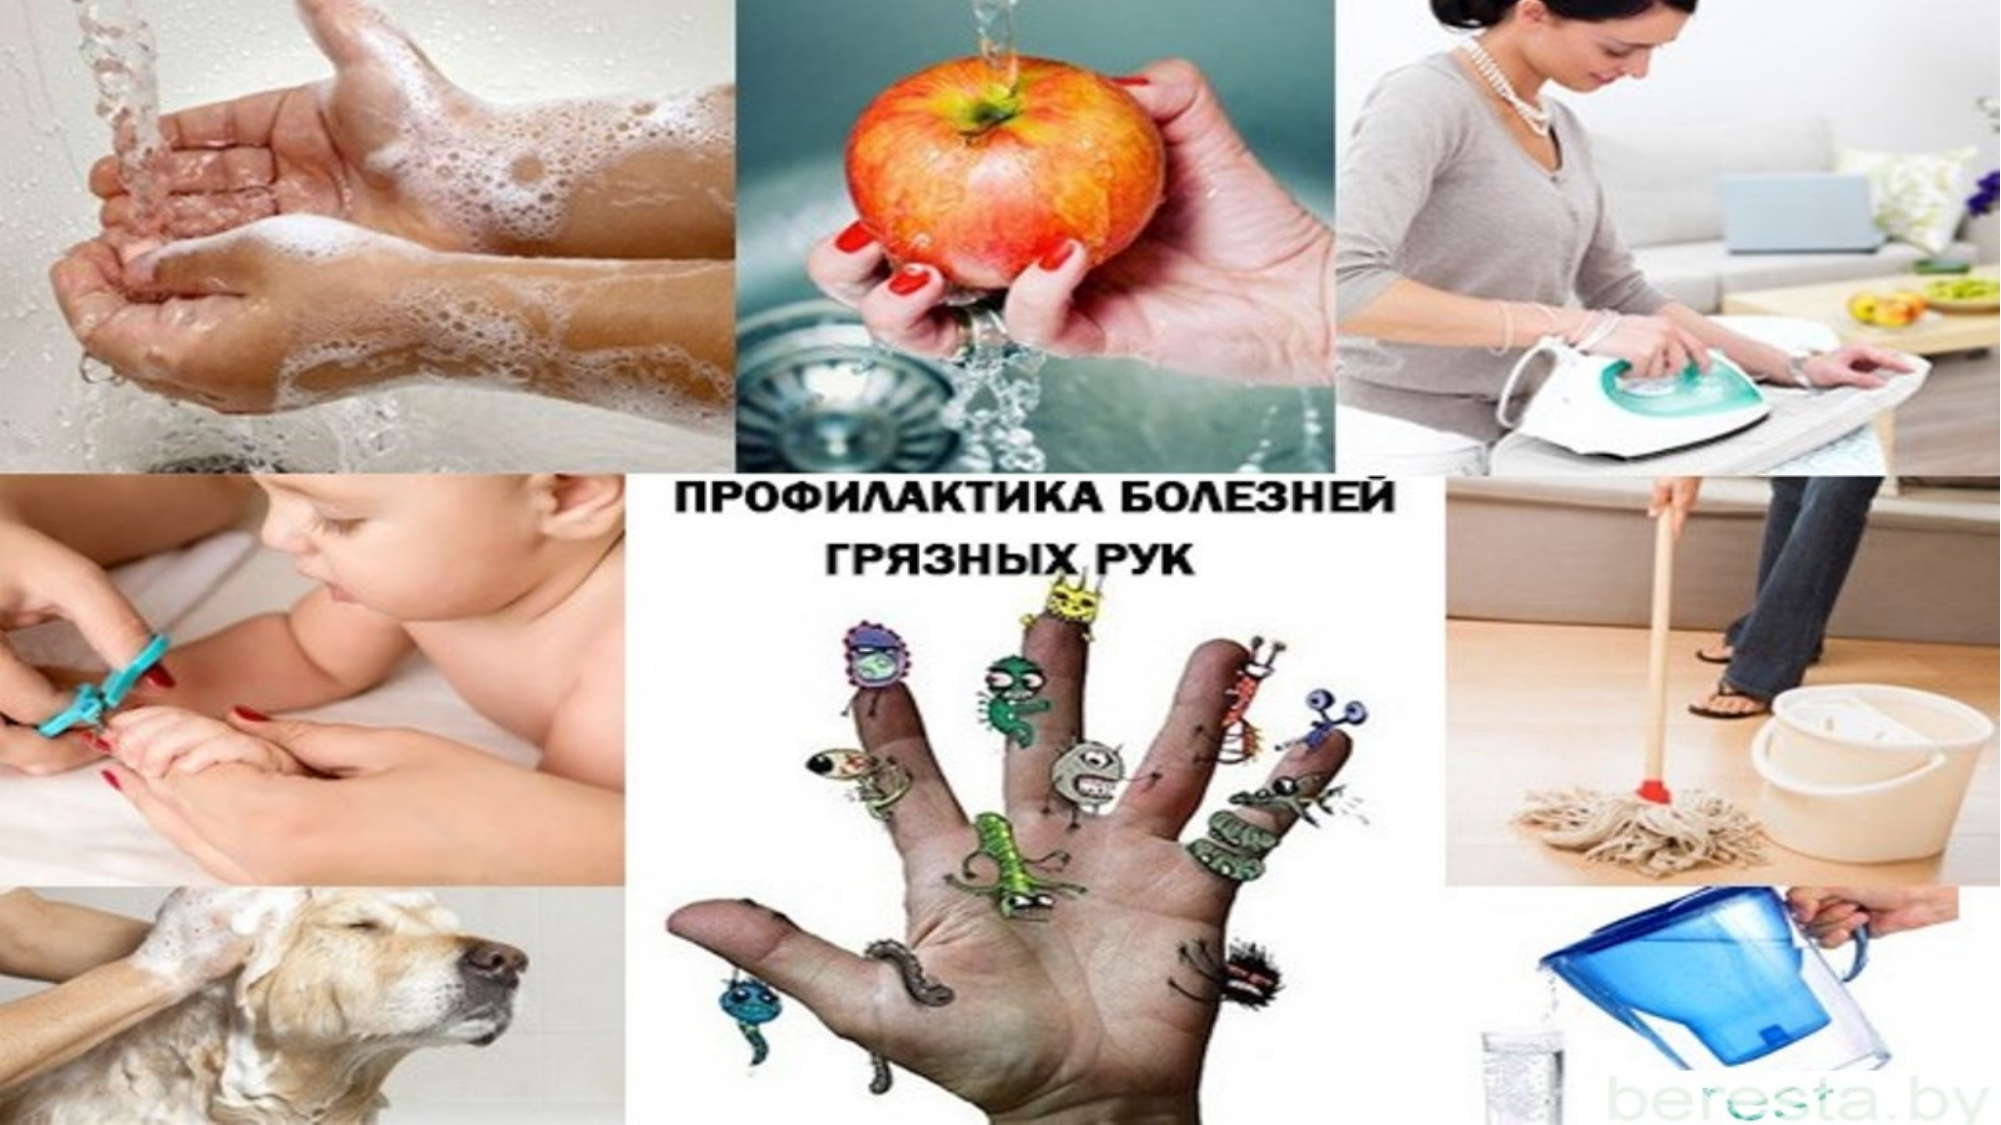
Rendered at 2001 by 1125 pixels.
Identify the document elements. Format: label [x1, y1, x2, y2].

list [0, 0, 2000, 1125]
